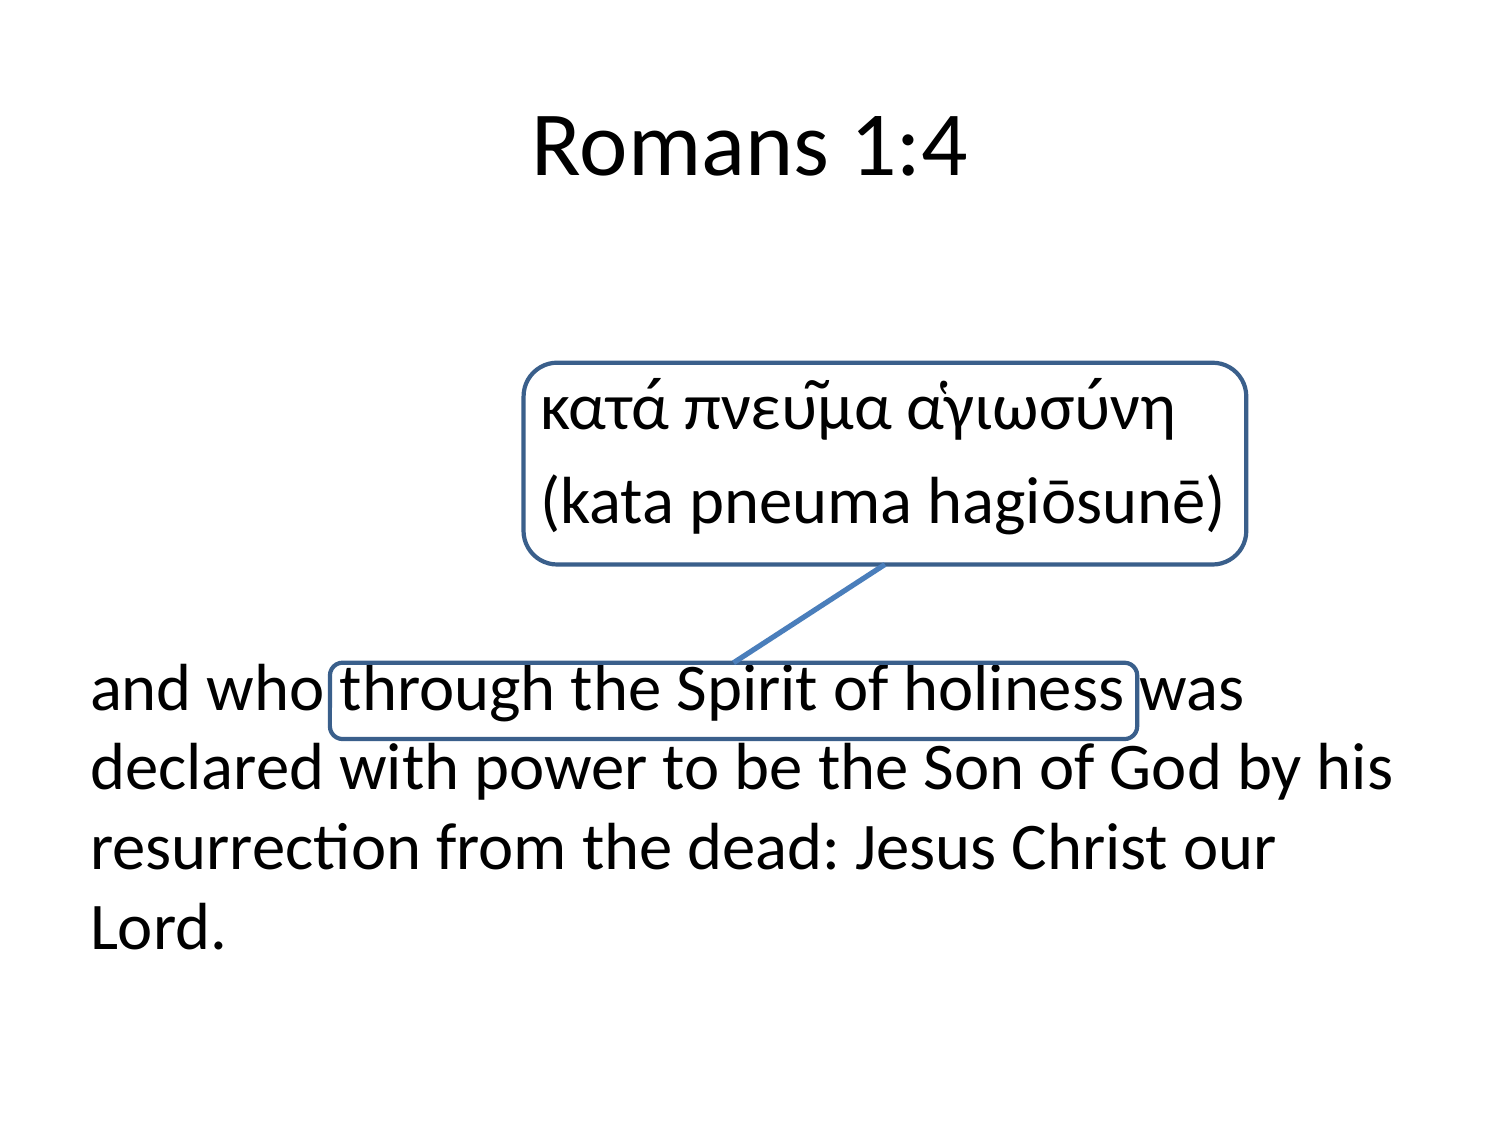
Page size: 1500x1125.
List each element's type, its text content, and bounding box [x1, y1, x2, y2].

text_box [733, 564, 886, 663]
text_box [521, 360, 1249, 567]
list κατά πνεῦμα ἁγιωσύνη (kata pneuma hagiōsunē) and who through the Spirit of holiness was declared with power to be the Son of God by his resurrection from the dead: Jesus Christ our Lord. [75, 262, 1425, 1005]
text_box [327, 660, 1140, 742]
title Romans 1:4 [75, 45, 1425, 233]
